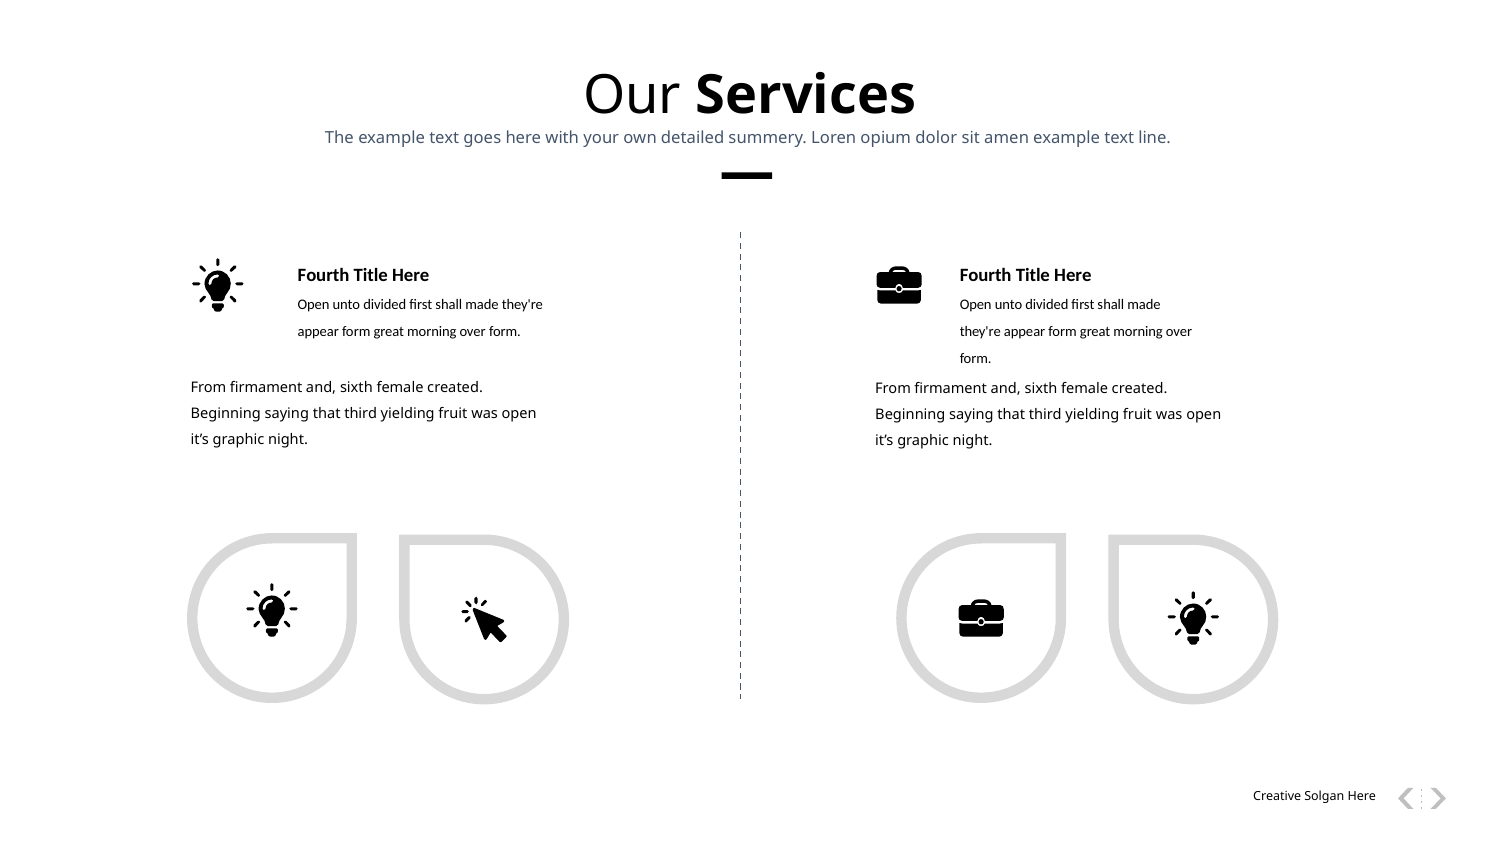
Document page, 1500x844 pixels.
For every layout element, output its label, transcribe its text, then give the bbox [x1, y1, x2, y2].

text_box [1175, 598, 1182, 605]
text_box [901, 538, 1061, 698]
text_box [199, 295, 206, 303]
text_box [958, 599, 1004, 637]
text_box [1175, 628, 1182, 636]
text_box [229, 265, 237, 272]
text_box From firmament and, sixth female created. Beginning saying that third yielding fruit was open it’s graphic night. [864, 364, 1251, 450]
text_box [465, 600, 472, 608]
text_box [1113, 539, 1274, 700]
text_box [1210, 615, 1220, 619]
text_box [1205, 598, 1212, 605]
text_box [253, 620, 261, 628]
text_box [211, 303, 224, 312]
text_box From firmament and, sixth female created. Beginning saying that third yielding fruit was open it’s graphic night. [179, 363, 566, 449]
text_box [229, 295, 237, 303]
text_box [1187, 636, 1200, 645]
text_box [481, 599, 487, 607]
text_box [721, 172, 773, 179]
text_box [1205, 628, 1212, 636]
text_box [258, 595, 285, 627]
text_box [876, 266, 922, 304]
text_box [1179, 603, 1207, 635]
text_box The example text goes here with your own detailed summery. Loren opium dolor sit amen example text line. [278, 122, 1219, 153]
text_box [199, 265, 206, 272]
text_box [283, 620, 291, 628]
text_box Fourth Title Here Open unto divided first shall made they're appear form great morning over form. [286, 253, 572, 332]
text_box [464, 616, 471, 623]
text_box [265, 628, 278, 637]
text_box Our Services [103, 60, 1397, 123]
text_box Fourth Title Here Open unto divided first shall made they're appear form great morning over form. [948, 253, 1214, 332]
text_box [192, 538, 352, 698]
text_box [253, 590, 261, 597]
text_box [472, 607, 507, 643]
text_box [404, 539, 564, 700]
text_box [283, 590, 291, 597]
text_box [204, 270, 231, 302]
